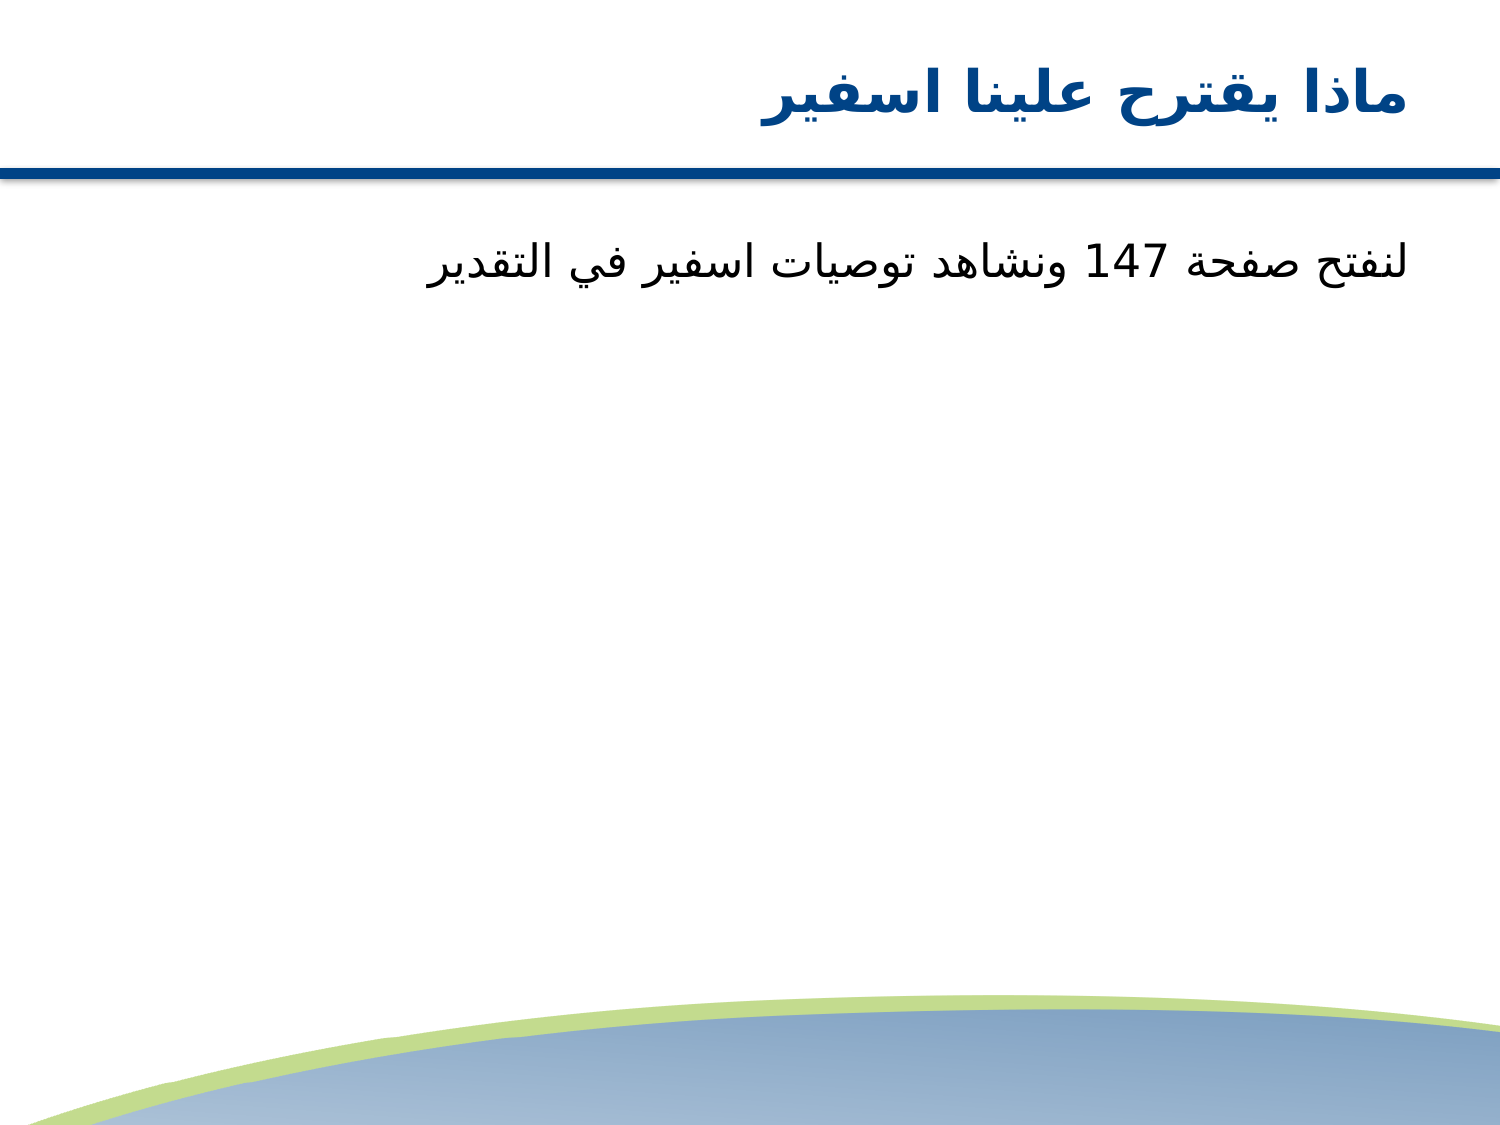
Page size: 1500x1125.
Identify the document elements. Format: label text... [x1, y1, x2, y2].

list لنفتح صفحة 147 ونشاهد توصيات اسفير في التقدير [103, 224, 1425, 1010]
title ماذا يقترح علينا اسفير [75, 0, 1425, 178]
picture [0, 993, 1500, 1125]
